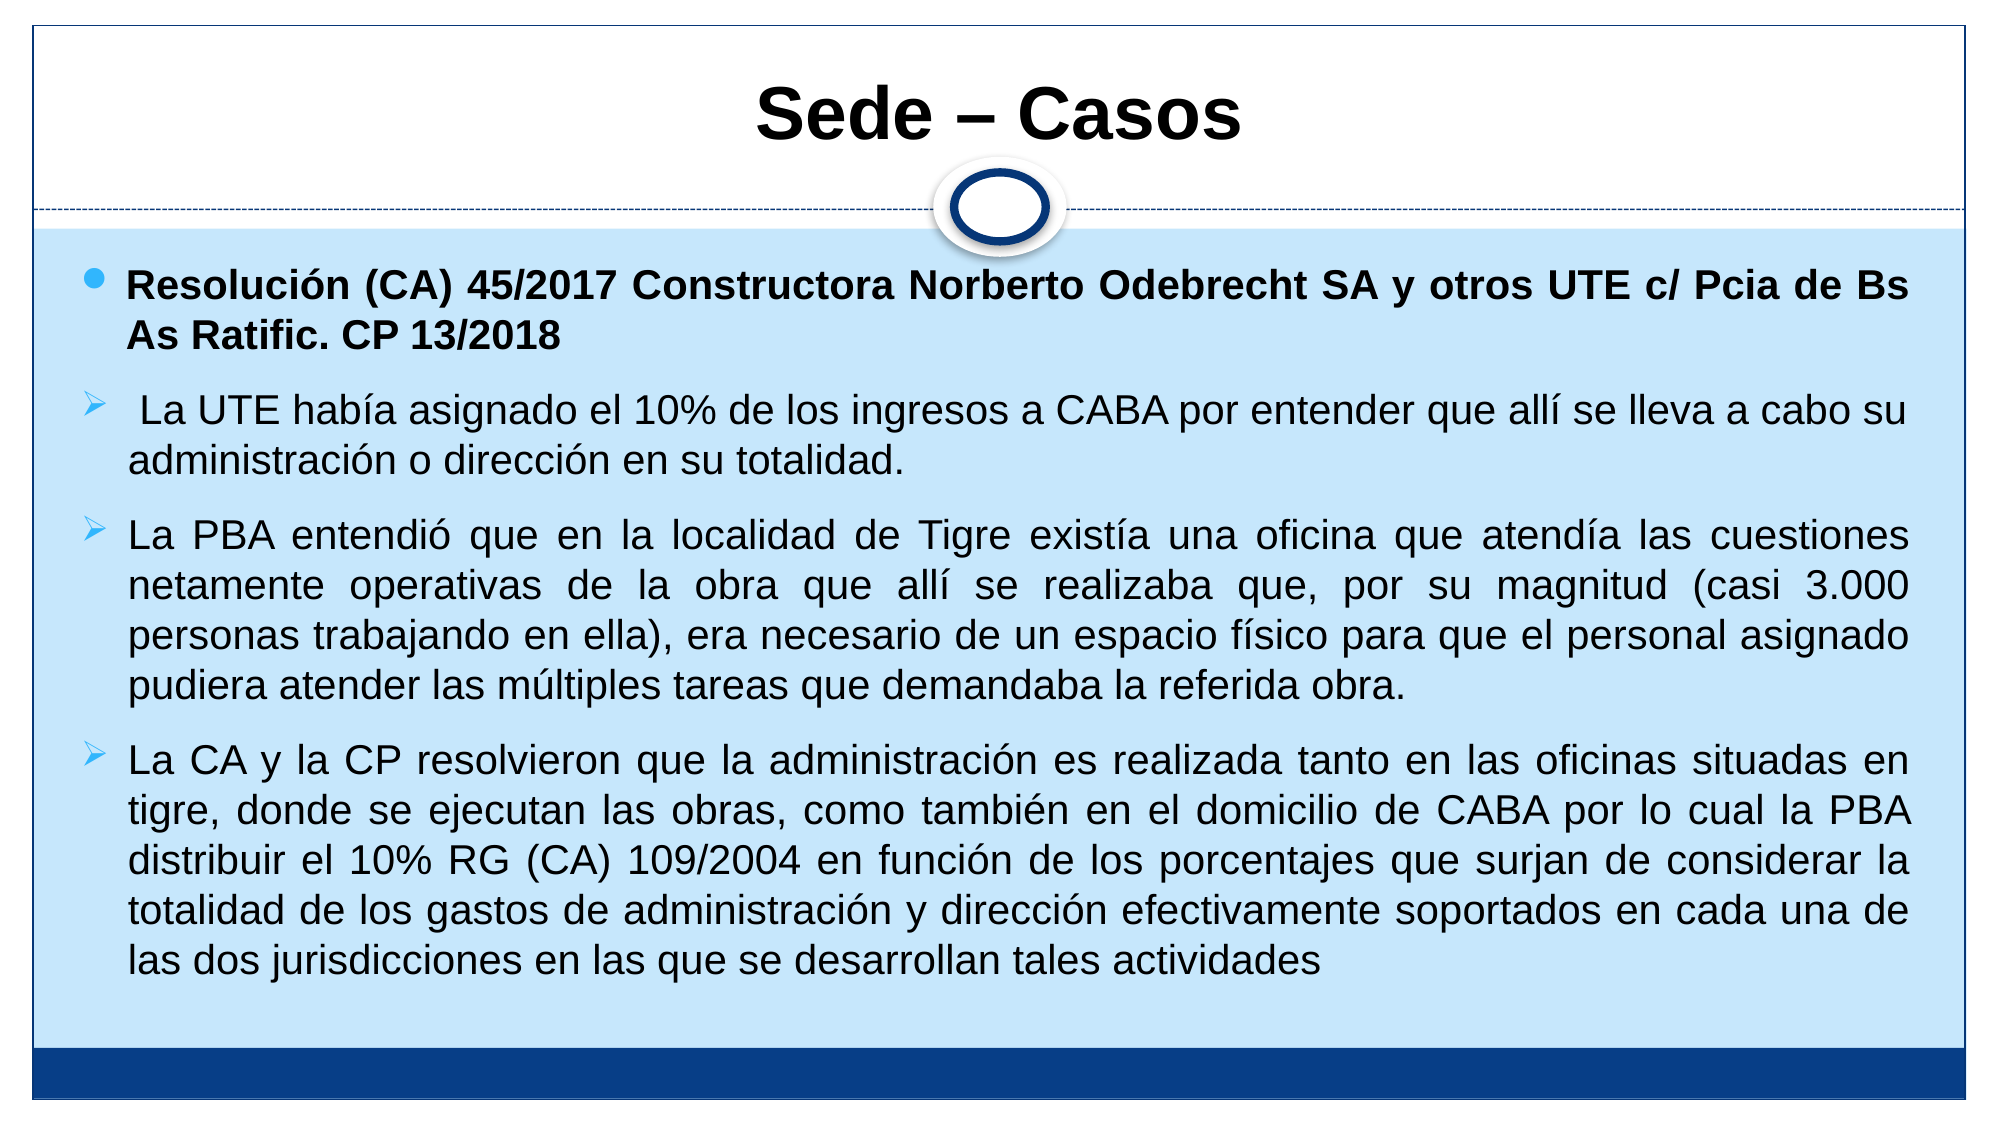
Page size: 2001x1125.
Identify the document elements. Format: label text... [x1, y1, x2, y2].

title Sede – Casos [65, 37, 1933, 162]
list Resolución (CA) 45/2017 Constructora Norberto Odebrecht SA y otros UTE c/ Pcia de Bs As Ratific. CP 13/2018 La UTE había asignado el 10% de los ingresos a CABA por entender que allí se lleva a cabo su administración o dirección en su totalidad. La PBA entendió que en la localidad de Tigre existía una oficina que atendía las cuestiones netamente operativas de la obra que allí se realizaba que, por su magnitud (casi 3.000 personas trabajando en ella), era necesario de un espacio físico para que el personal asignado pudiera atender las múltiples tareas que demandaba la referida obra. La CA y la CP resolvieron que la administración es realizada tanto en las oficinas situadas en tigre, donde se ejecutan las obras, como también en el domicilio de CABA por lo cual la PBA distribuir el 10% RG (CA) 109/2004 en función de los porcentajes que surjan de considerar la totalidad de los gastos de administración y dirección efectivamente soportados en cada una de las dos jurisdicciones en las que se desarrollan tales actividades [66, 250, 1926, 1001]
